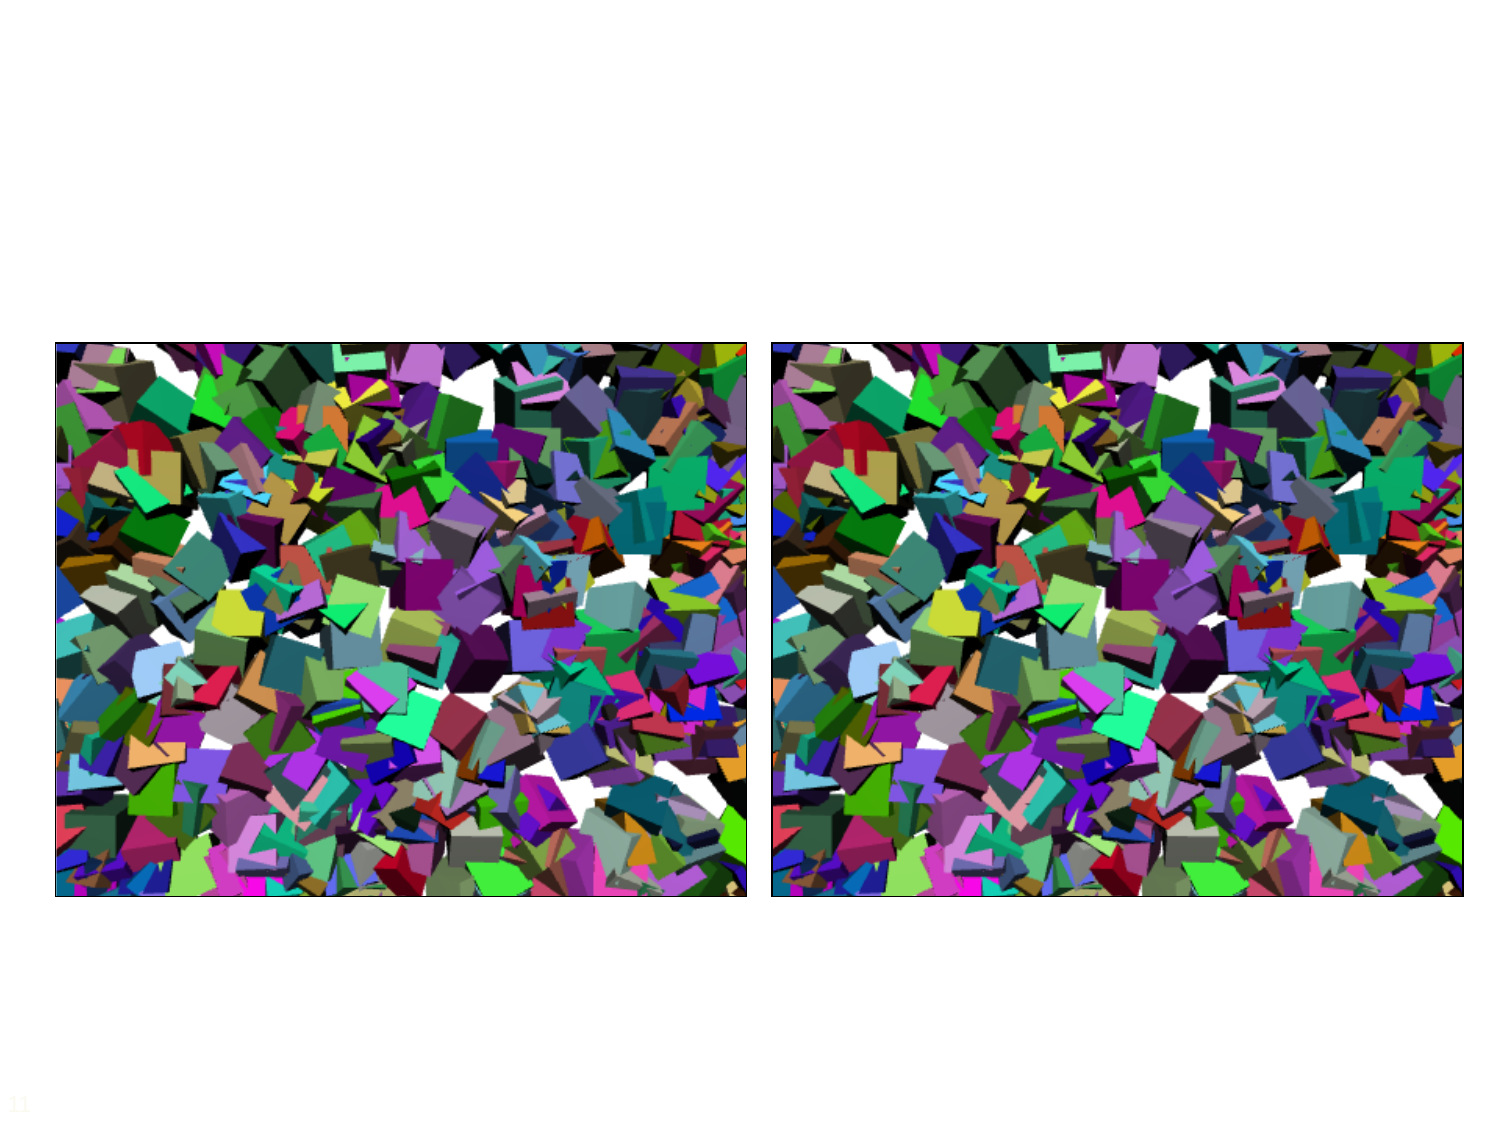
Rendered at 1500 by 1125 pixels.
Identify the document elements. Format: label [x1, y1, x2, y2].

picture [772, 343, 1463, 897]
picture [56, 343, 747, 897]
